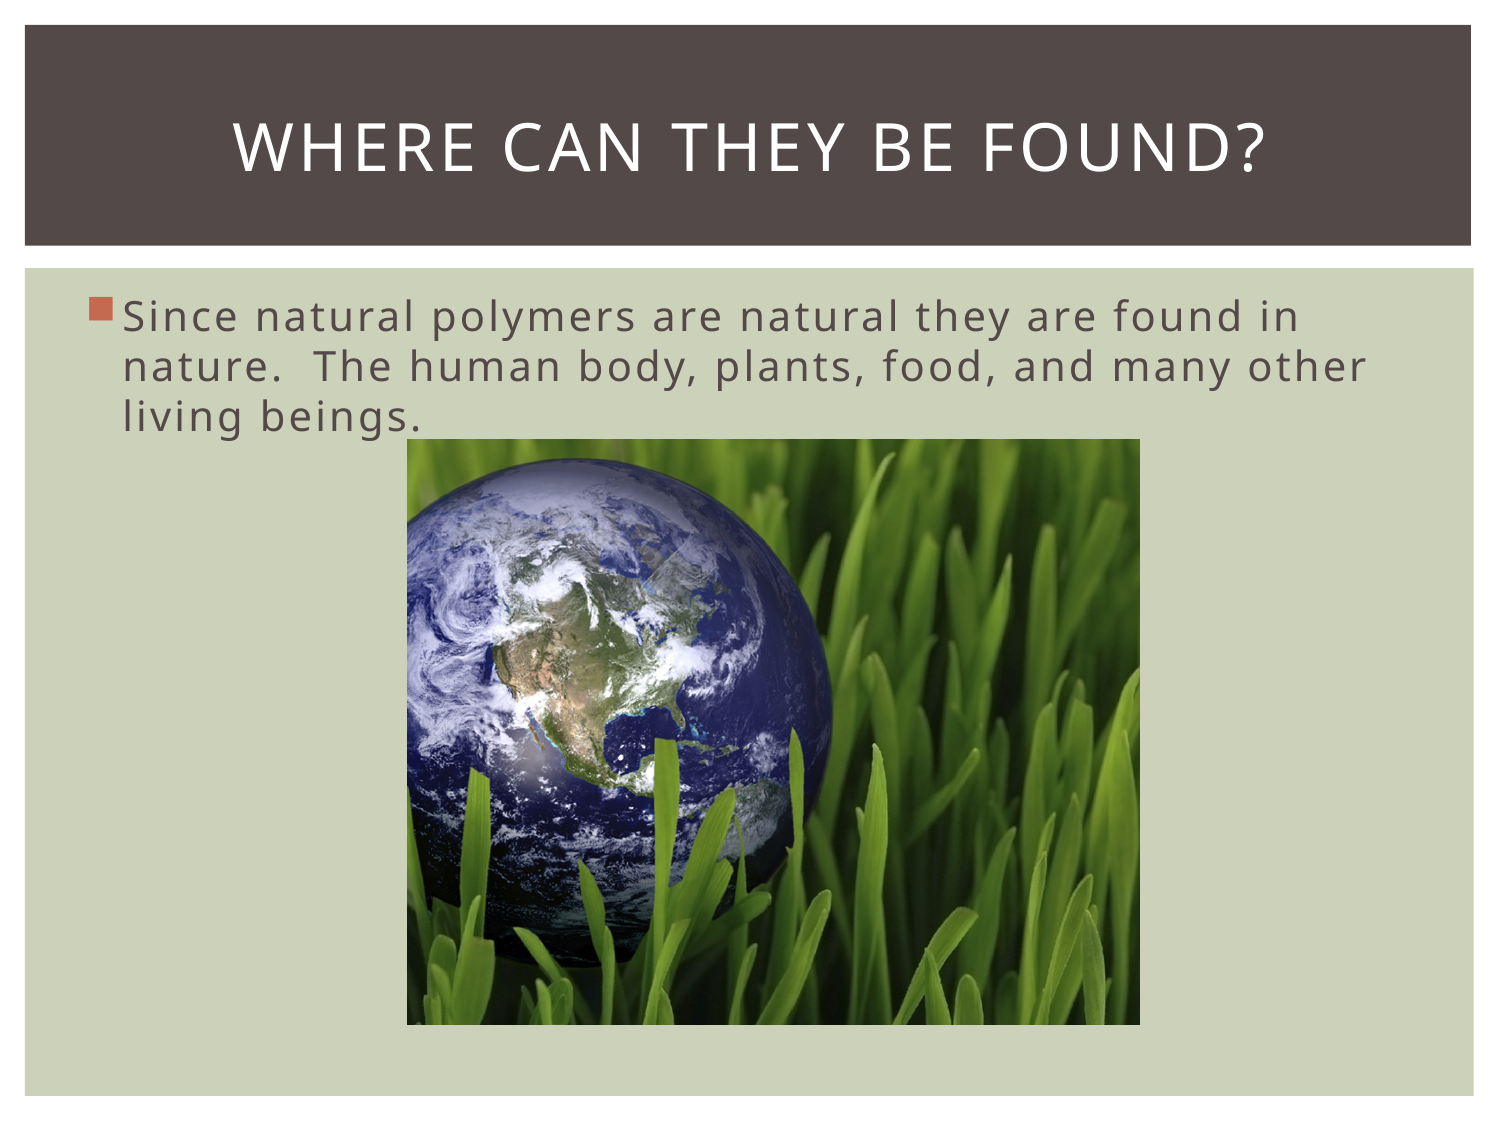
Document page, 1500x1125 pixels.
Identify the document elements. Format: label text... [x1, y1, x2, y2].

list Since natural polymers are natural they are found in nature. The human body, plants, food, and many other living beings. [62, 281, 1442, 1005]
title Where Can they be found? [62, 58, 1438, 232]
picture [407, 439, 1140, 1026]
